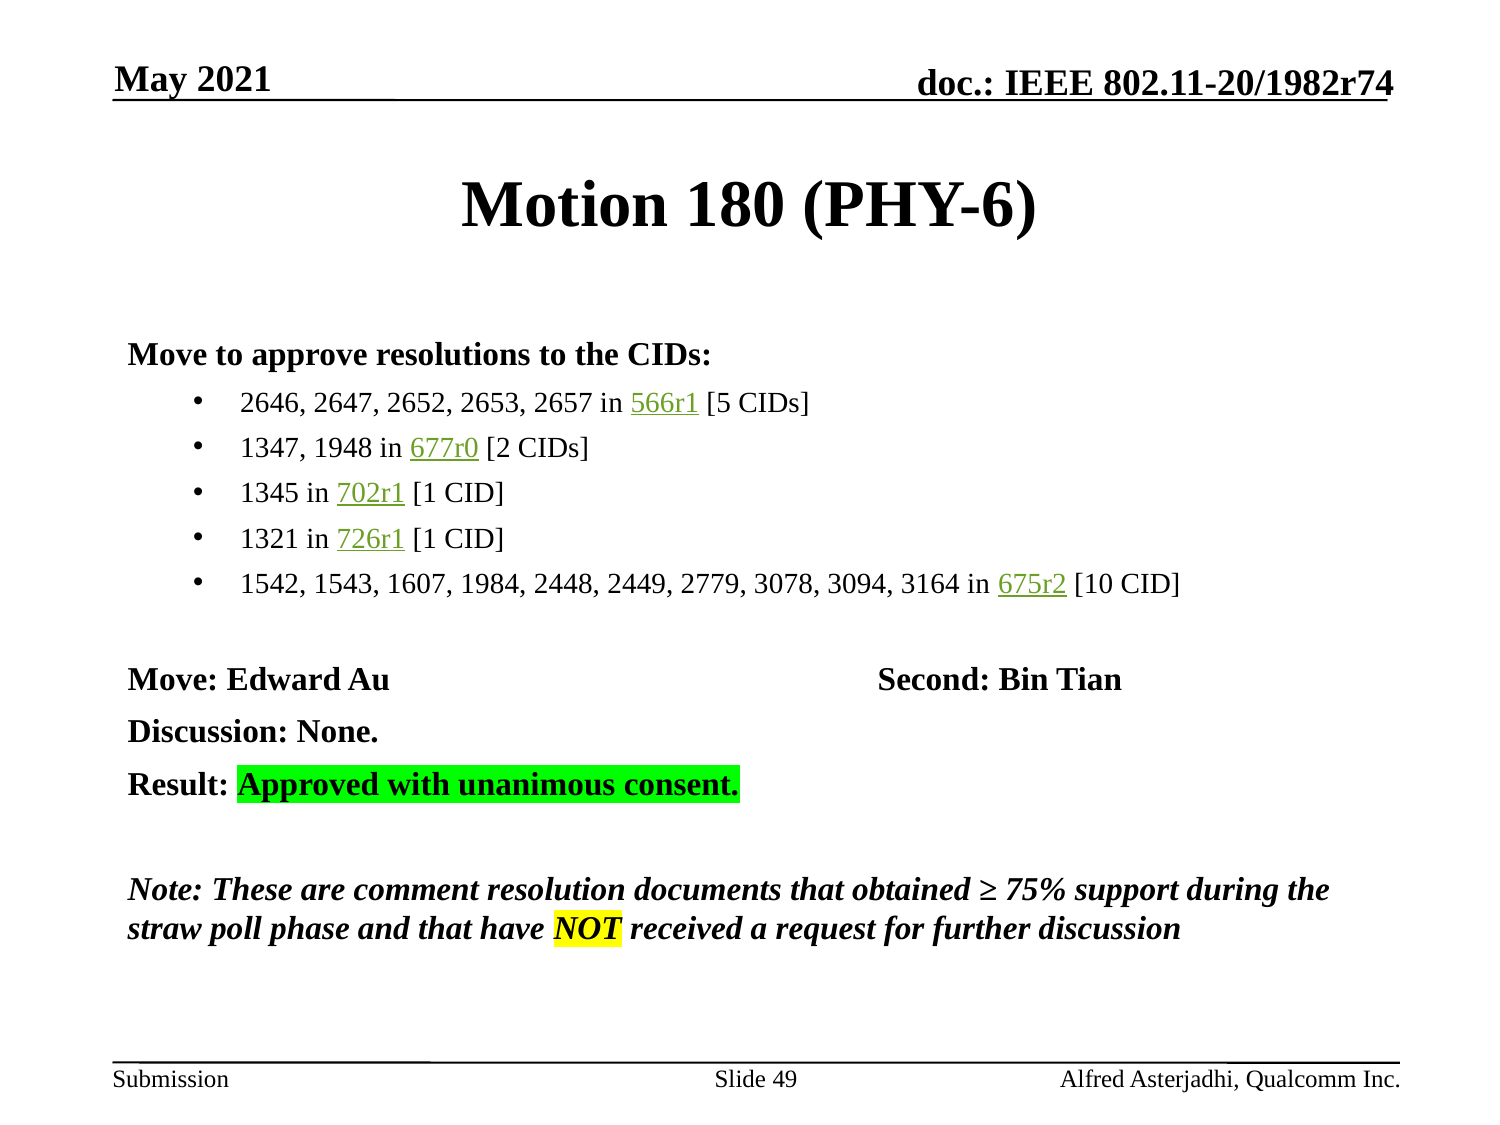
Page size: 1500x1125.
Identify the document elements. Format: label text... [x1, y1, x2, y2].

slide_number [114, 54, 423, 100]
title Motion 180 (PHY-6) [112, 112, 1388, 288]
slide_number Slide 49 [712, 1061, 800, 1123]
list Move to approve resolutions to the CIDs: 2646, 2647, 2652, 2653, 2657 in 566r1 [5 CIDs] 1347, 1948 in 677r0 [2 CIDs] 1345 in 702r1 [1 CID] 1321 in 726r1 [1 CID] 1542, 1543, 1607, 1984, 2448, 2449, 2779, 3078, 3094, 3164 in 675r2 [10 CID] Move: Edward Au Second: Bin Tian Discussion: None. Result: Approved with unanimous consent. Note: These are comment resolution documents that obtained ≥ 75% support during the straw poll phase and that have NOT received a request for further discussion [112, 324, 1388, 1063]
footer Alfred Asterjadhi, Qualcomm Inc. [878, 1061, 1402, 1093]
